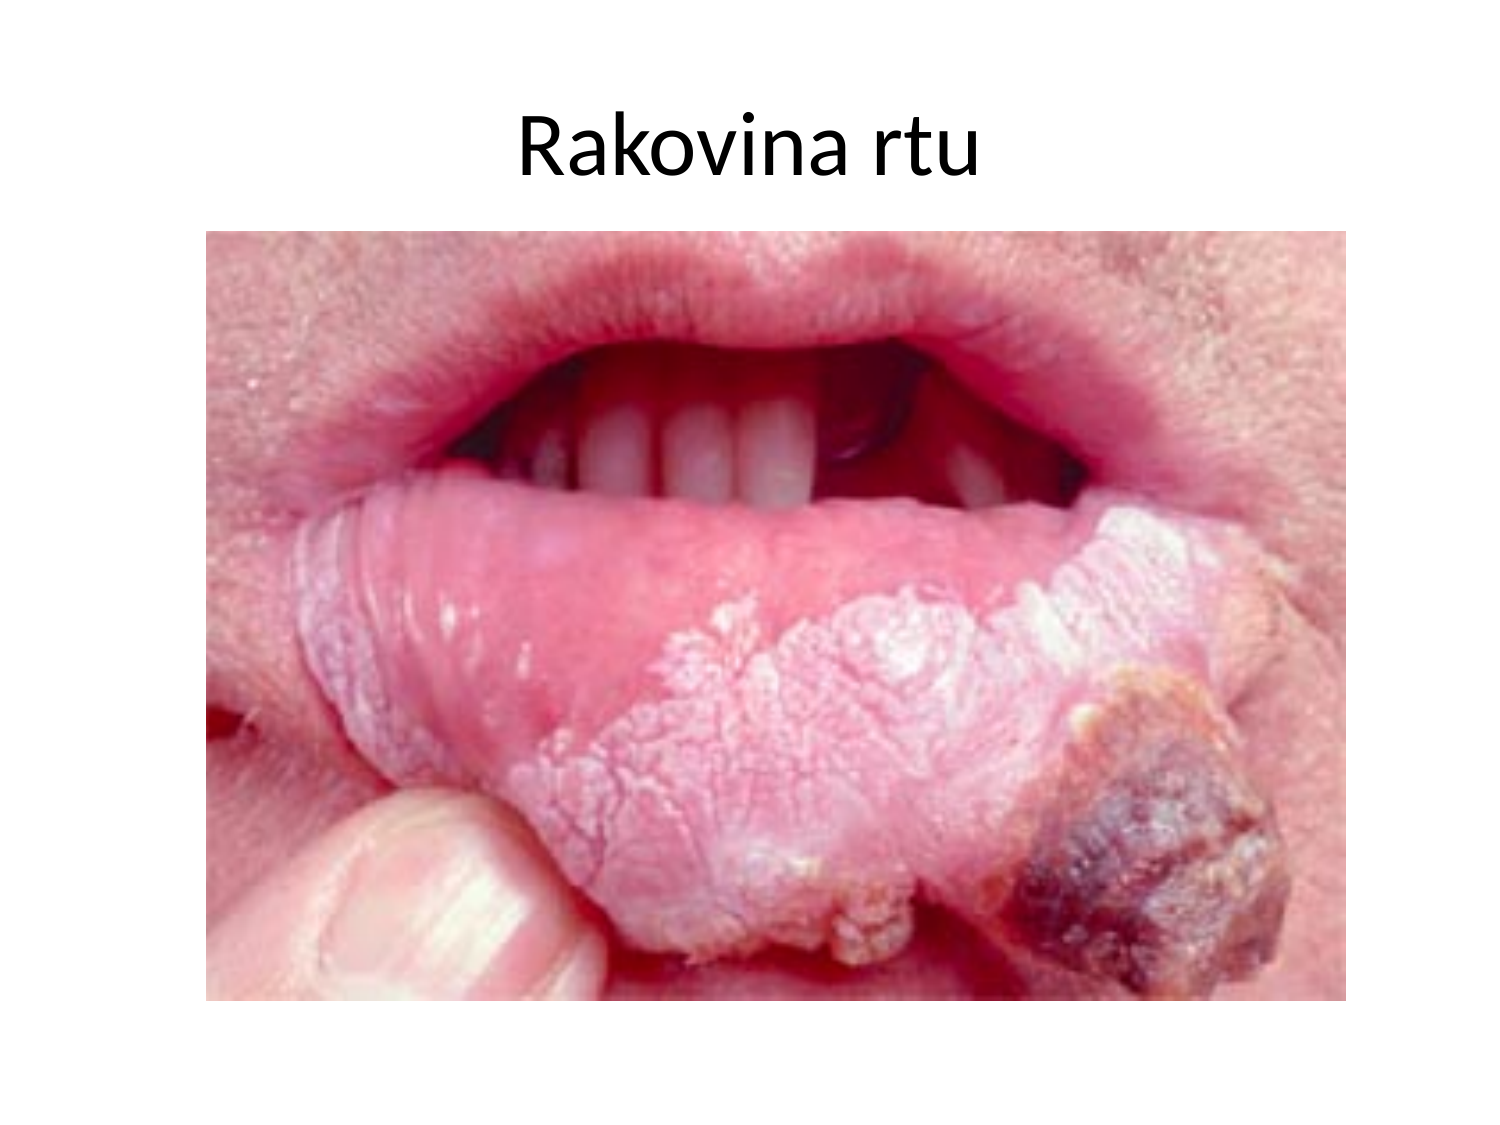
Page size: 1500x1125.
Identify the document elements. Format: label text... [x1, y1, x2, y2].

title Rakovina rtu [75, 45, 1425, 233]
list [206, 231, 1346, 1001]
